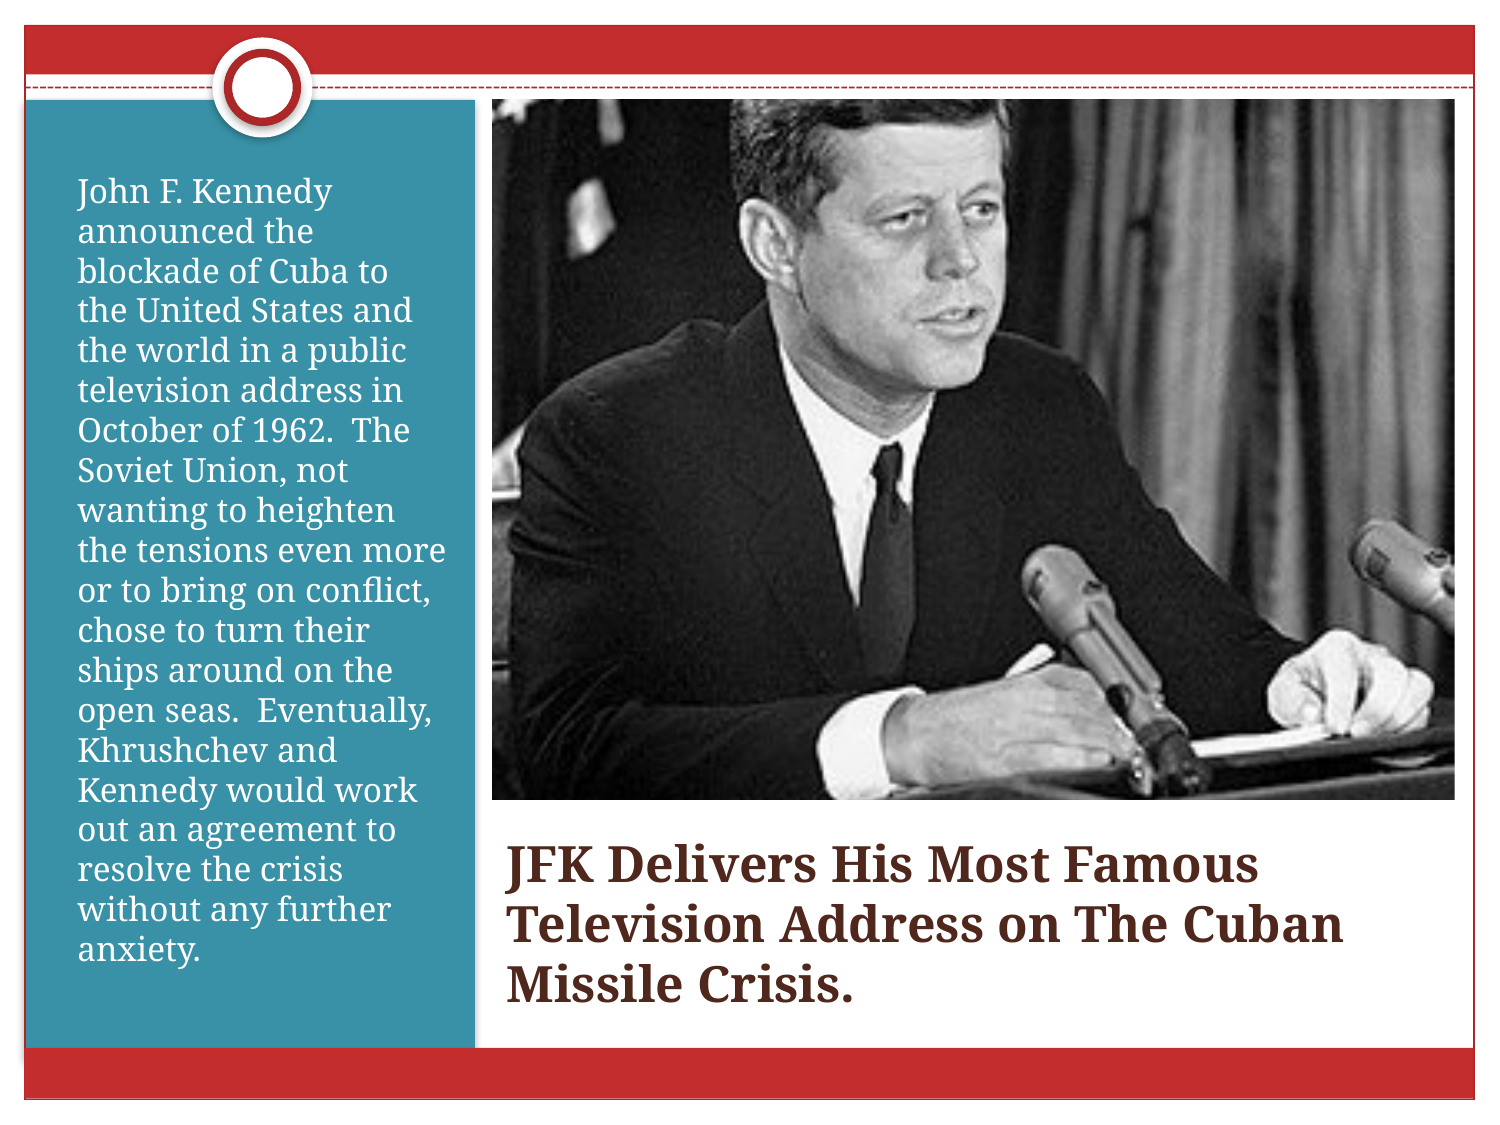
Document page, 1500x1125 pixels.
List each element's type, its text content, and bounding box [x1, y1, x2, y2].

picture [491, 99, 1455, 801]
title JFK Delivers His Most Famous Television Address on The Cuban Missile Crisis. [492, 825, 1455, 1025]
list John F. Kennedy announced the blockade of Cuba to the United States and the world in a public television address in October of 1962. The Soviet Union, not wanting to heighten the tensions even more or to bring on conflict, chose to turn their ships around on the open seas. Eventually, Khrushchev and Kennedy would work out an agreement to resolve the crisis without any further anxiety. [62, 162, 463, 1025]
